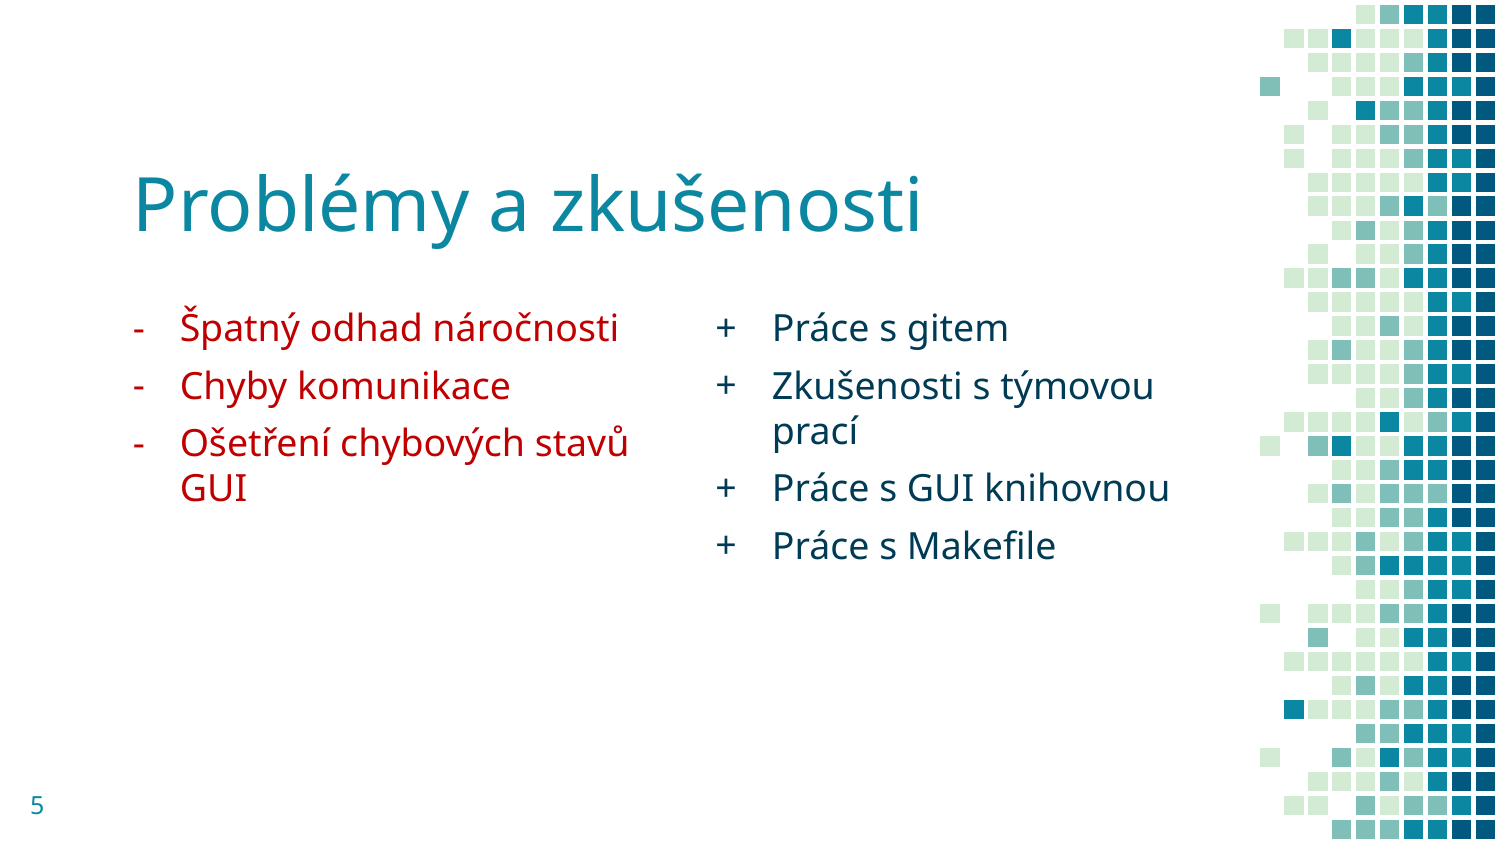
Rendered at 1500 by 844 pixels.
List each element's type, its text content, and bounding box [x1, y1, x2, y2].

list Práce s gitem Zkušenosti s týmovou prací Práce s GUI knihovnou Práce s Makefile [681, 289, 1214, 796]
title Problémy a zkušenosti [117, 121, 1227, 262]
list Špatný odhad náročnosti Chyby komunikace Ošetření chybových stavů GUI [117, 289, 650, 796]
slide_number 5 [15, 774, 105, 839]
